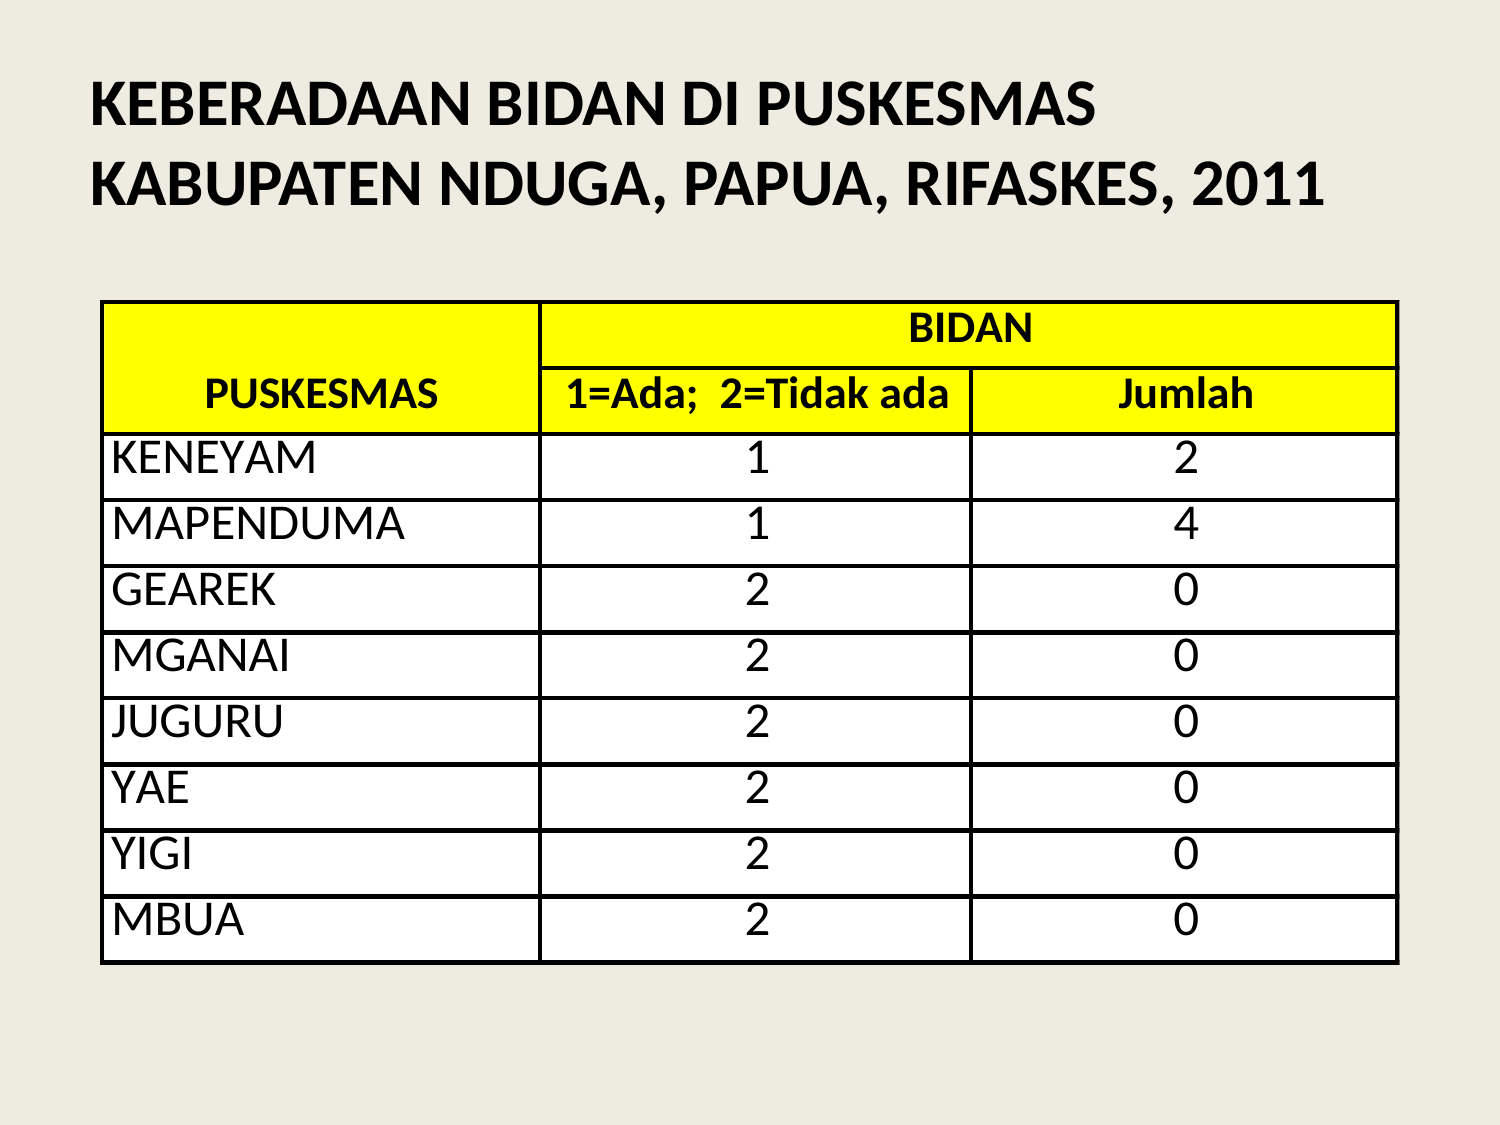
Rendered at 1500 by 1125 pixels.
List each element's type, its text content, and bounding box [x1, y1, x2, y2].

title KEBERADAAN BIDAN DI PUSKESMAS KABUPATEN NDUGA, PAPUA, RIFASKES, 2011 [75, 45, 1425, 233]
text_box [99, 299, 1401, 965]
